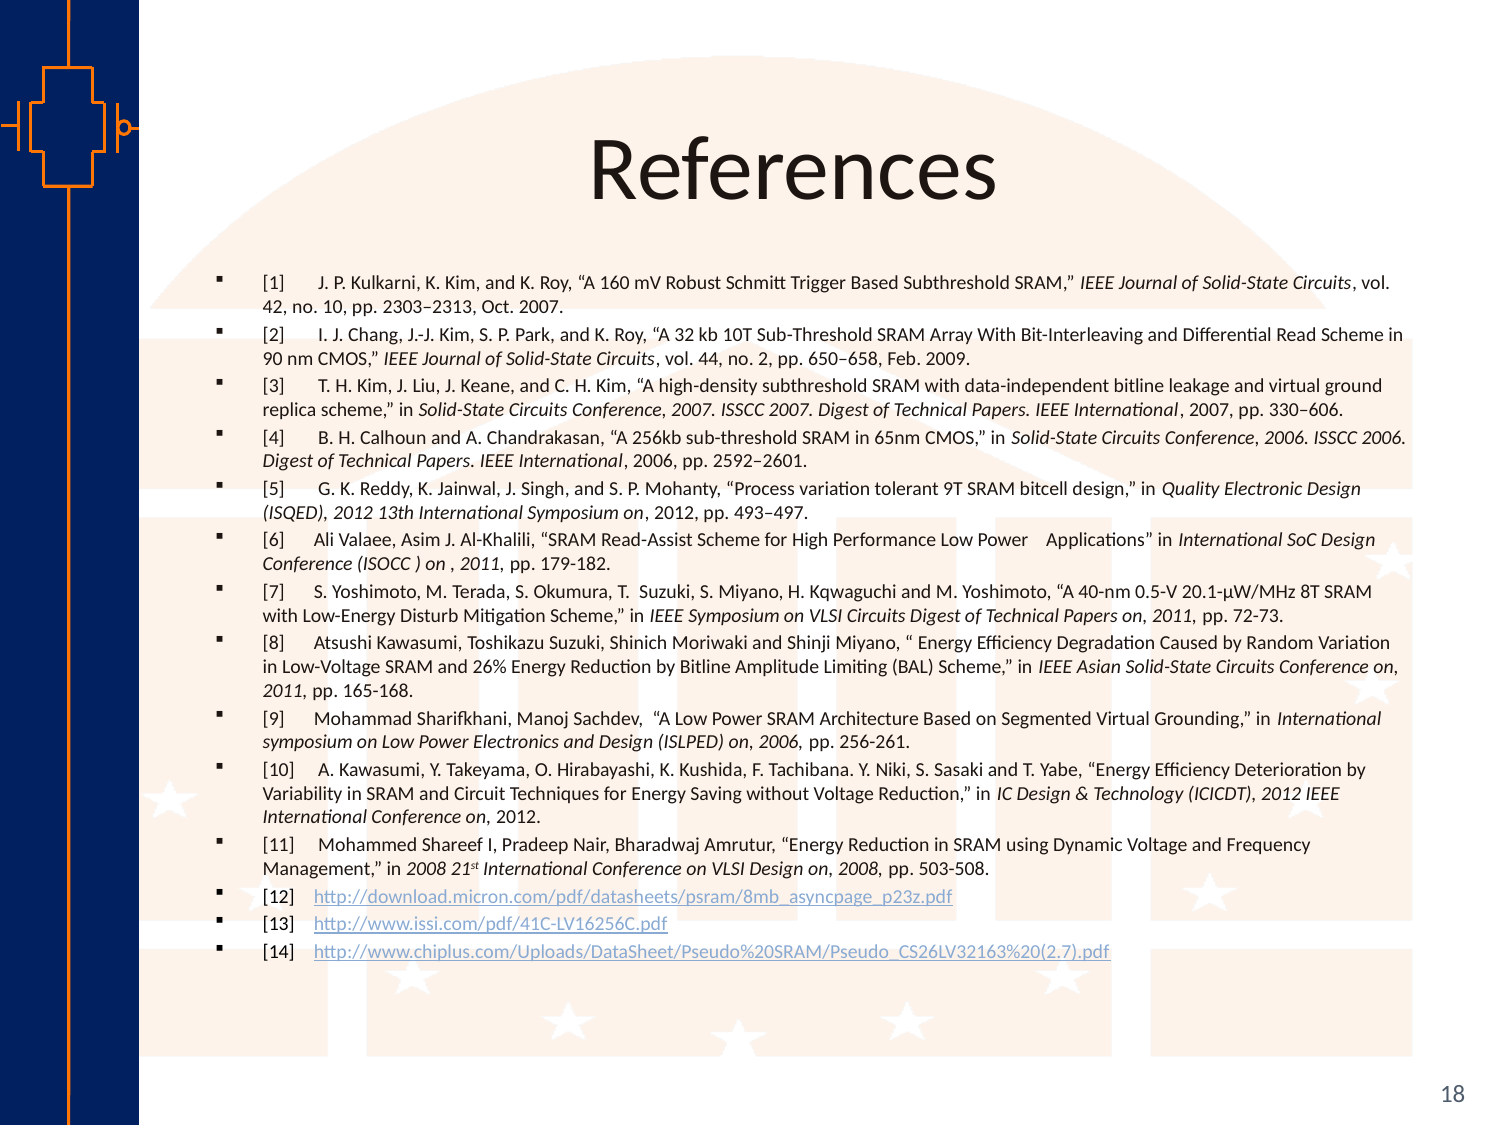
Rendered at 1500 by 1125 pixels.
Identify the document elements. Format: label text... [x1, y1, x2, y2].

title References [200, 37, 1388, 225]
list [1] J. P. Kulkarni, K. Kim, and K. Roy, “A 160 mV Robust Schmitt Trigger Based Subthreshold SRAM,” IEEE Journal of Solid-State Circuits, vol. 42, no. 10, pp. 2303–2313, Oct. 2007. [2] I. J. Chang, J.-J. Kim, S. P. Park, and K. Roy, “A 32 kb 10T Sub-Threshold SRAM Array With Bit-Interleaving and Differential Read Scheme in 90 nm CMOS,” IEEE Journal of Solid-State Circuits, vol. 44, no. 2, pp. 650–658, Feb. 2009. [3] T. H. Kim, J. Liu, J. Keane, and C. H. Kim, “A high-density subthreshold SRAM with data-independent bitline leakage and virtual ground replica scheme,” in Solid-State Circuits Conference, 2007. ISSCC 2007. Digest of Technical Papers. IEEE International, 2007, pp. 330–606. [4] B. H. Calhoun and A. Chandrakasan, “A 256kb sub-threshold SRAM in 65nm CMOS,” in Solid-State Circuits Conference, 2006. ISSCC 2006. Digest of Technical Papers. IEEE International, 2006, pp. 2592–2601. [5] G. K. Reddy, K. Jainwal, J. Singh, and S. P. Mohanty, “Process variation tolerant 9T SRAM bitcell design,” in Quality Electronic Design (ISQED), 2012 13th International Symposium on, 2012, pp. 493–497. [6] Ali Valaee, Asim J. Al-Khalili, “SRAM Read-Assist Scheme for High Performance Low Power Applications” in International SoC Design Conference (ISOCC ) on , 2011, pp. 179-182. [7] S. Yoshimoto, M. Terada, S. Okumura, T. Suzuki, S. Miyano, H. Kqwaguchi and M. Yoshimoto, “A 40-nm 0.5-V 20.1-µW/MHz 8T SRAM with Low-Energy Disturb Mitigation Scheme,” in IEEE Symposium on VLSI Circuits Digest of Technical Papers on, 2011, pp. 72-73. [8] Atsushi Kawasumi, Toshikazu Suzuki, Shinich Moriwaki and Shinji Miyano, “ Energy Efficiency Degradation Caused by Random Variation in Low-Voltage SRAM and 26% Energy Reduction by Bitline Amplitude Limiting (BAL) Scheme,” in IEEE Asian Solid-State Circuits Conference on, 2011, pp. 165-168. [9] Mohammad Sharifkhani, Manoj Sachdev, “A Low Power SRAM Architecture Based on Segmented Virtual Grounding,” in International symposium on Low Power Electronics and Design (ISLPED) on, 2006, pp. 256-261. [10] A. Kawasumi, Y. Takeyama, O. Hirabayashi, K. Kushida, F. Tachibana. Y. Niki, S. Sasaki and T. Yabe, “Energy Efficiency Deterioration by Variability in SRAM and Circuit Techniques for Energy Saving without Voltage Reduction,” in IC Design & Technology (ICICDT), 2012 IEEE International Conference on, 2012. [11] Mohammed Shareef I, Pradeep Nair, Bharadwaj Amrutur, “Energy Reduction in SRAM using Dynamic Voltage and Frequency Management,” in 2008 21st International Conference on VLSI Design on, 2008, pp. 503-508. [12] http://download.micron.com/pdf/datasheets/psram/8mb_asyncpage_p23z.pdf [13] http://www.issi.com/pdf/41C-LV16256C.pdf [14] http://www.chiplus.com/Uploads/DataSheet/Pseudo%20SRAM/Pseudo_CS26LV32163%20(2.7).pdf [200, 262, 1425, 988]
slide_number 18 [1425, 1062, 1488, 1123]
